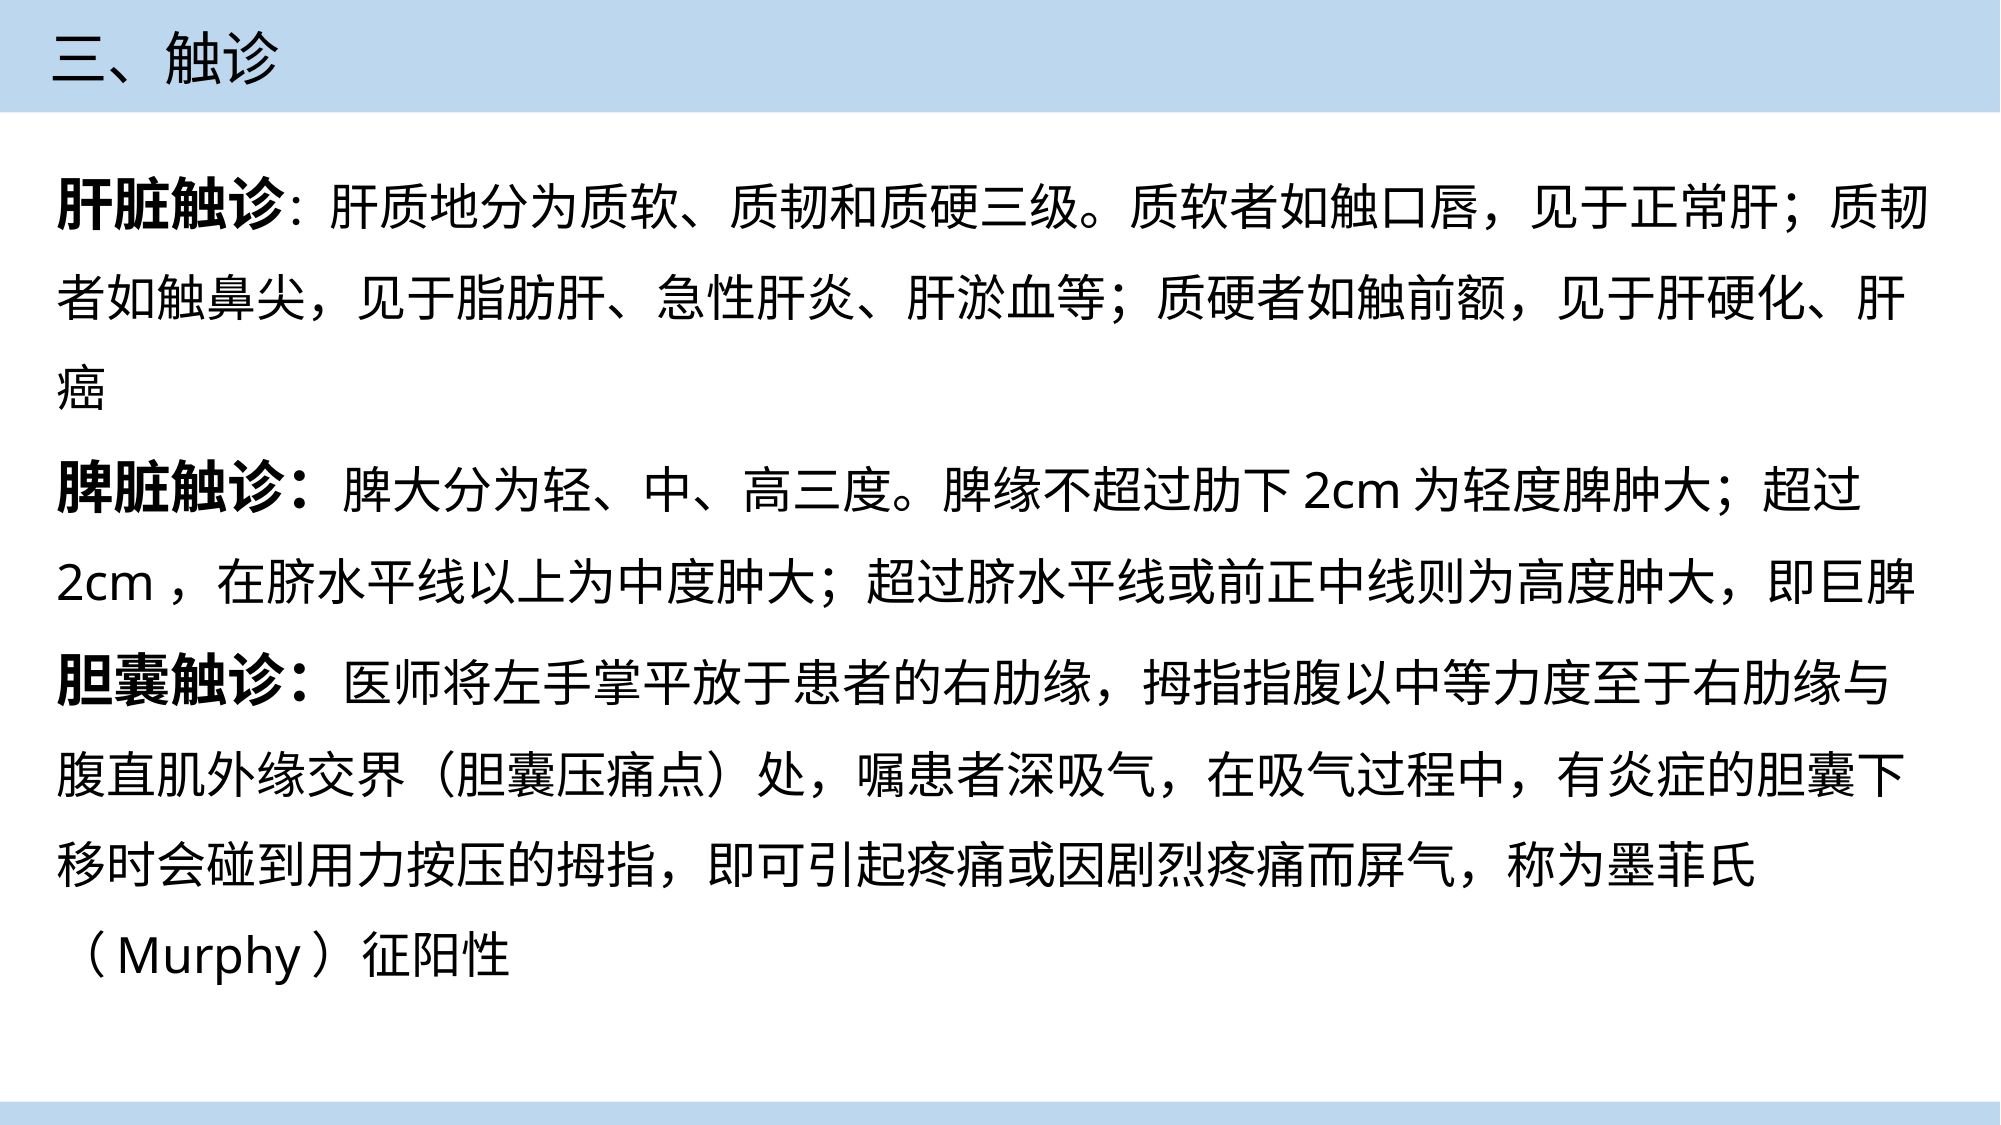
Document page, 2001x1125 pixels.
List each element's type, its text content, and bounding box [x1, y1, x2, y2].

list 肝脏触诊：肝质地分为质软、质韧和质硬三级。质软者如触口唇，见于正常肝；质韧者如触鼻尖，见于脂肪肝、急性肝炎、肝淤血等；质硬者如触前额，见于肝硬化、肝癌 脾脏触诊：脾大分为轻、中、高三度。脾缘不超过肋下2cm为轻度脾肿大；超过2cm，在脐水平线以上为中度肿大；超过脐水平线或前正中线则为高度肿大，即巨脾 胆囊触诊：医师将左手掌平放于患者的右肋缘，拇指指腹以中等力度至于右肋缘与腹直肌外缘交界（胆囊压痛点）处，嘱患者深吸气，在吸气过程中，有炎症的胆囊下移时会碰到用力按压的拇指，即可引起疼痛或因剧烈疼痛而屏气，称为墨菲氏（Murphy）征阳性 [41, 125, 1952, 1058]
text_box 三、触诊 [37, 15, 508, 189]
